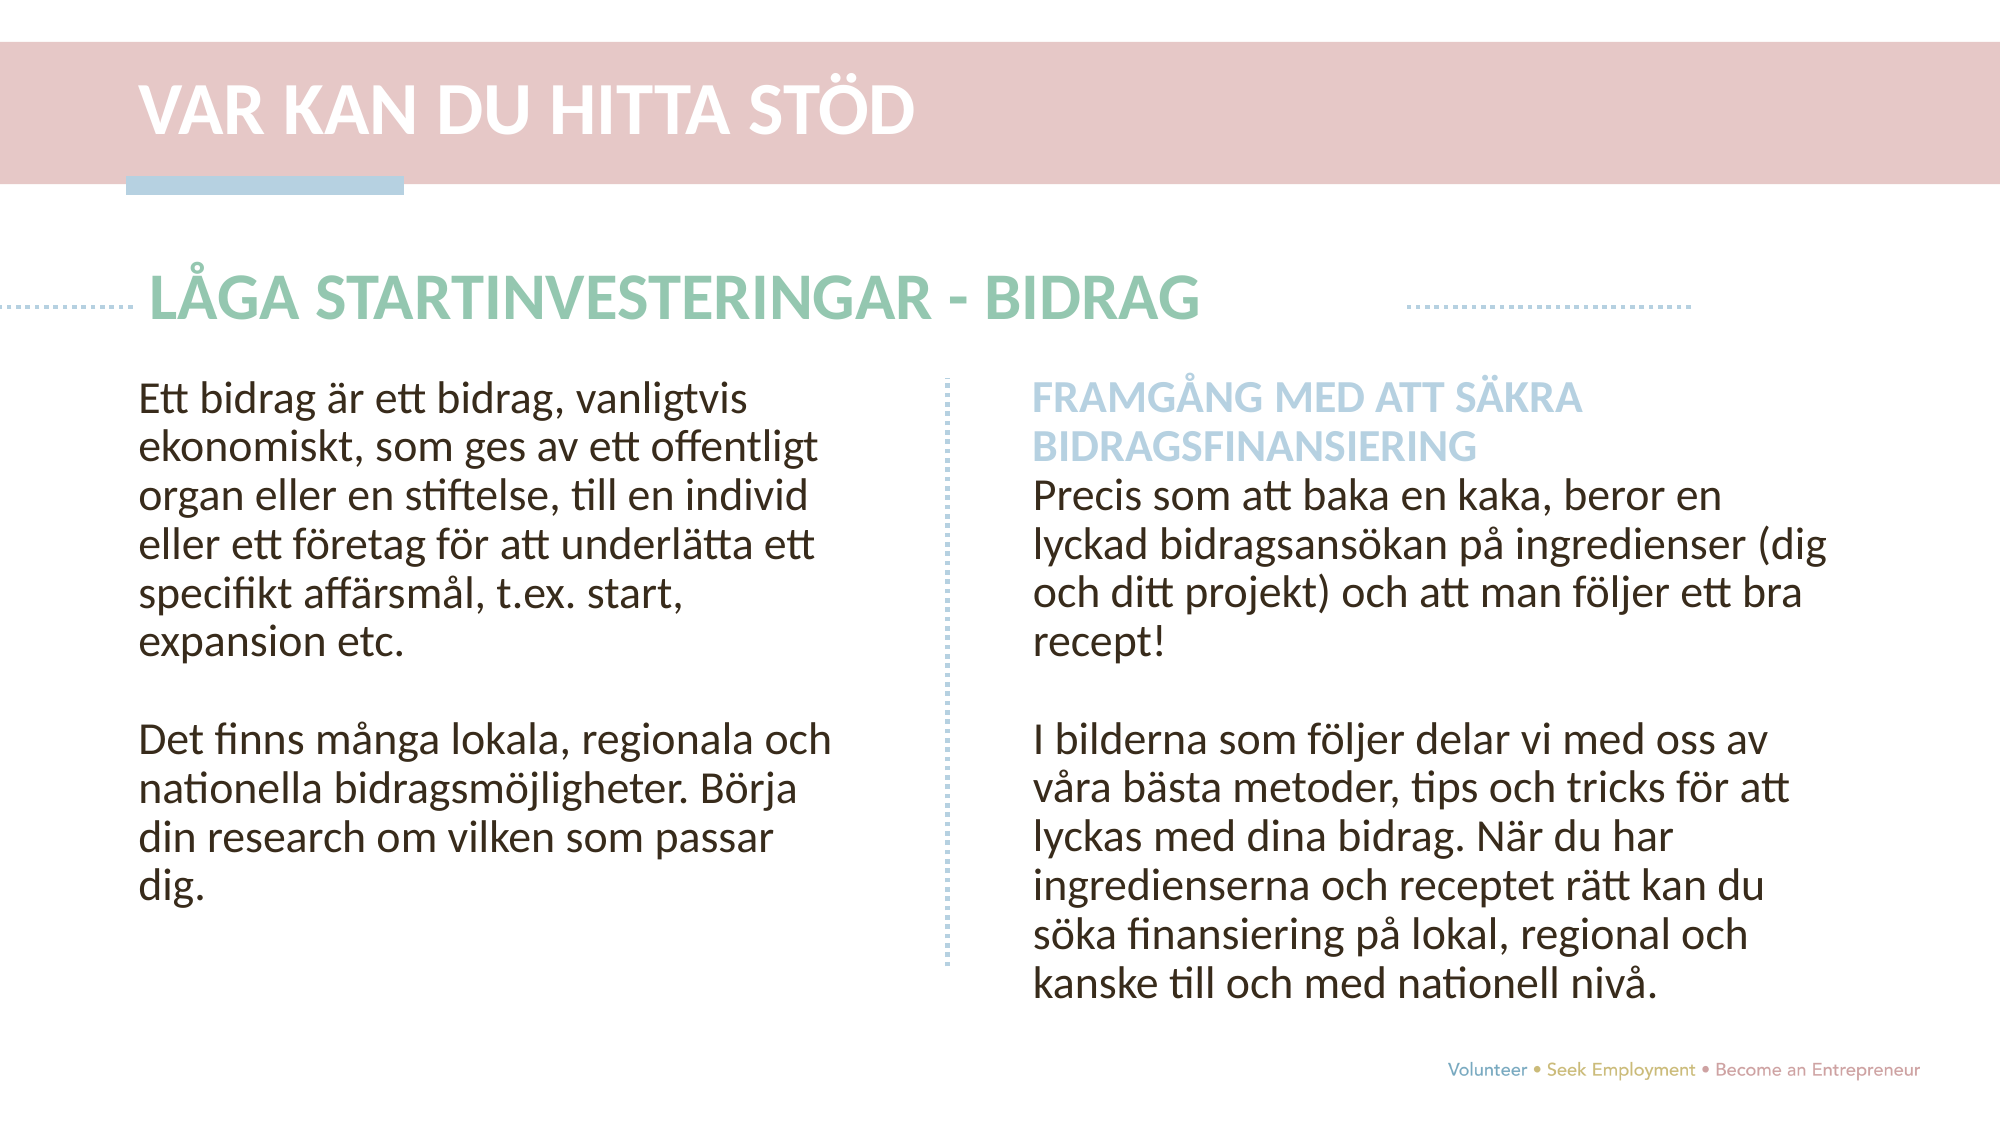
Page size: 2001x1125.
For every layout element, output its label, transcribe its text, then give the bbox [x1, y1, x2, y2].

picture [1418, 1046, 1971, 1103]
text_box Ett bidrag är ett bidrag, vanligtvis ekonomiskt, som ges av ett offentligt organ eller en stiftelse, till en individ eller ett företag för att underlätta ett specifikt affärsmål, t.ex. start, expansion etc. Det finns många lokala, regionala och nationella bidragsmöjligheter. Börja din research om vilken som passar dig. [123, 365, 852, 895]
text_box FRAMGÅNG MED ATT SÄKRA BIDRAGSFINANSIERING Precis som att baka en kaka, beror en lyckad bidragsansökan på ingredienser (dig och ditt projekt) och att man följer ett bra recept! I bilderna som följer delar vi med oss av våra bästa metoder, tips och tricks för att lyckas med dina bidrag. När du har ingredienserna och receptet rätt kan du söka finansiering på lokal, regional och kanske till och med nationell nivå. [1017, 365, 1858, 895]
text_box LÅGA STARTINVESTERINGAR - BIDRAG [134, 308, 1407, 337]
text_box LÅGA STARTINVESTERINGAR - BIDRAG [134, 264, 1407, 306]
list VAR KAN DU HITTA STÖD [123, 51, 1913, 170]
